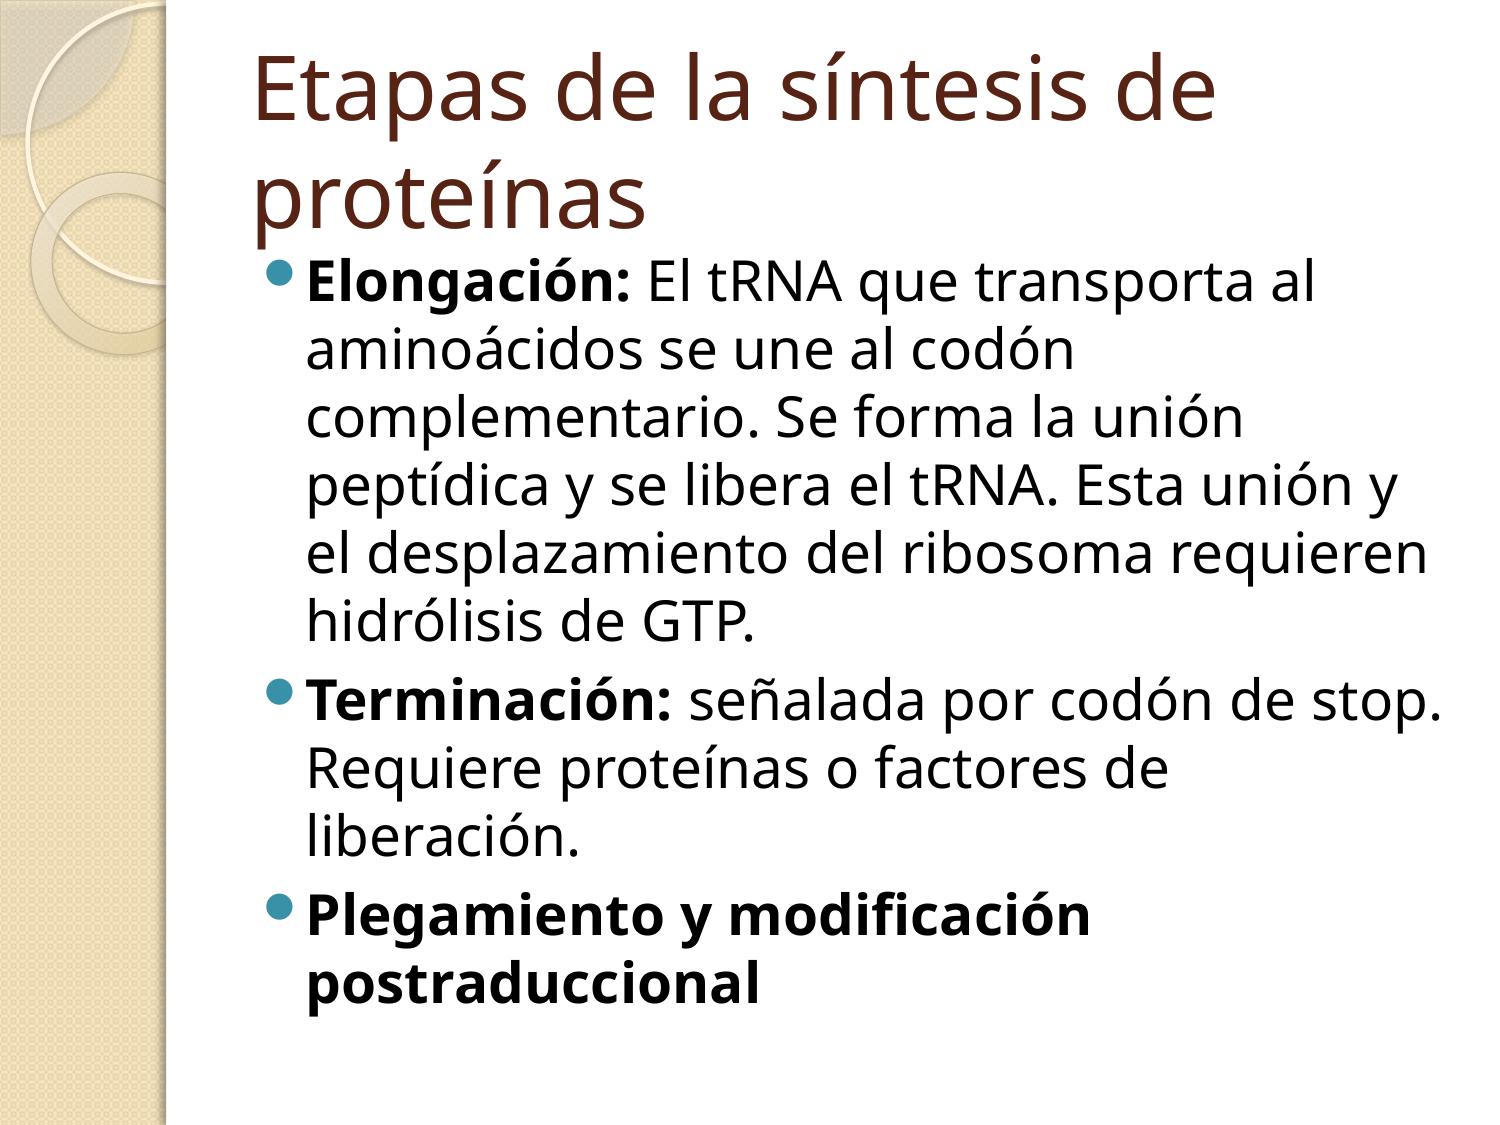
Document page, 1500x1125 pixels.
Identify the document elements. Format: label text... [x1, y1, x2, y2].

list Elongación: El tRNA que transporta al aminoácidos se une al codón complementario. Se forma la unión peptídica y se libera el tRNA. Esta unión y el desplazamiento del ribosoma requieren hidrólisis de GTP. Terminación: señalada por codón de stop. Requiere proteínas o factores de liberación. Plegamiento y modificación postraduccional [235, 237, 1466, 1025]
title Etapas de la síntesis de proteínas [235, 45, 1466, 233]
